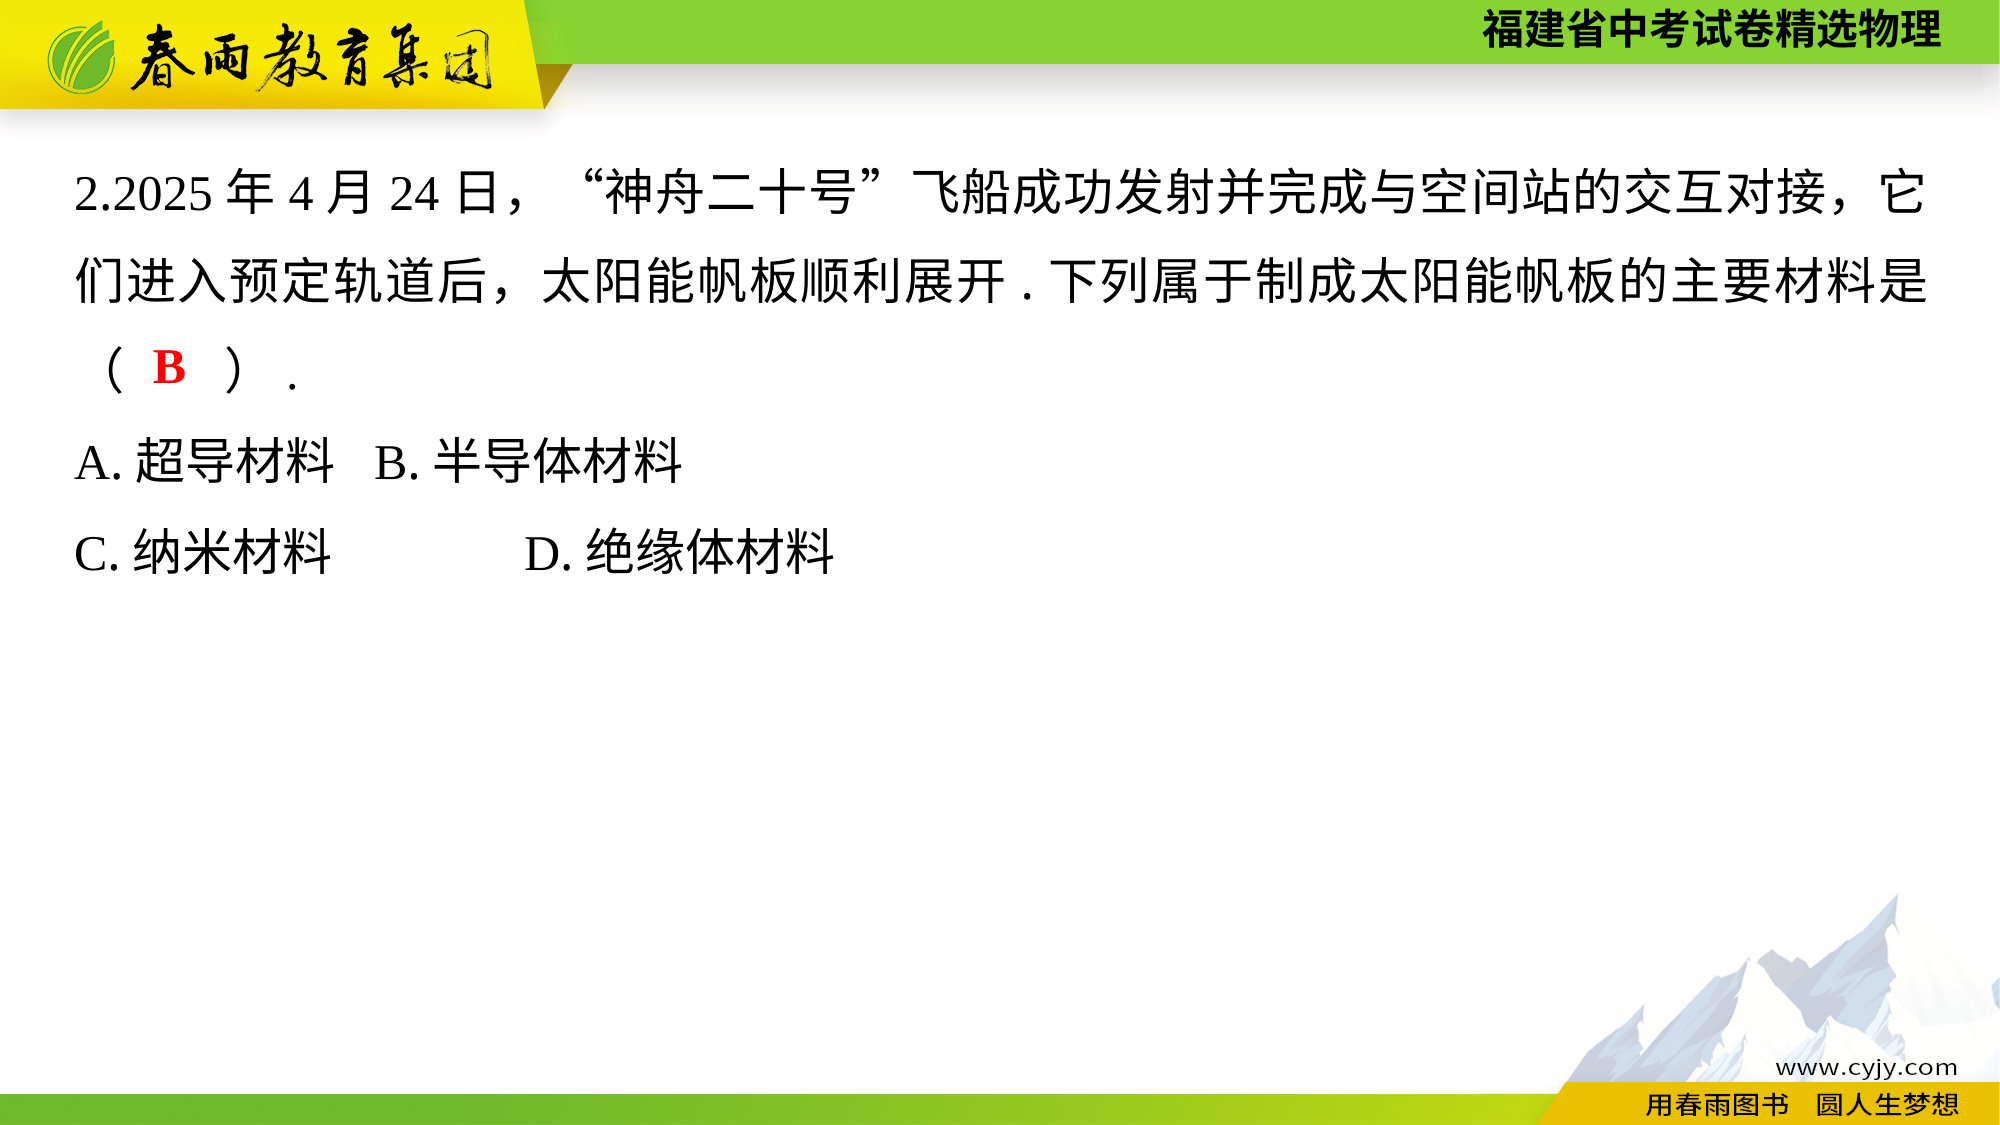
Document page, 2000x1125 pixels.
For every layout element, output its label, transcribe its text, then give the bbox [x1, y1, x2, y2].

list 2.2025年4月24日，“神舟二十号”飞船成功发射并完成与空间站的交互对接，它们进入预定轨道后，太阳能帆板顺利展开.下列属于制成太阳能帆板的主要材料是（ ）. A.超导材料 B.半导体材料 C.纳米材料 D.绝缘体材料 [59, 122, 1944, 581]
picture [0, 0, 2000, 1125]
text_box B [138, 326, 202, 401]
